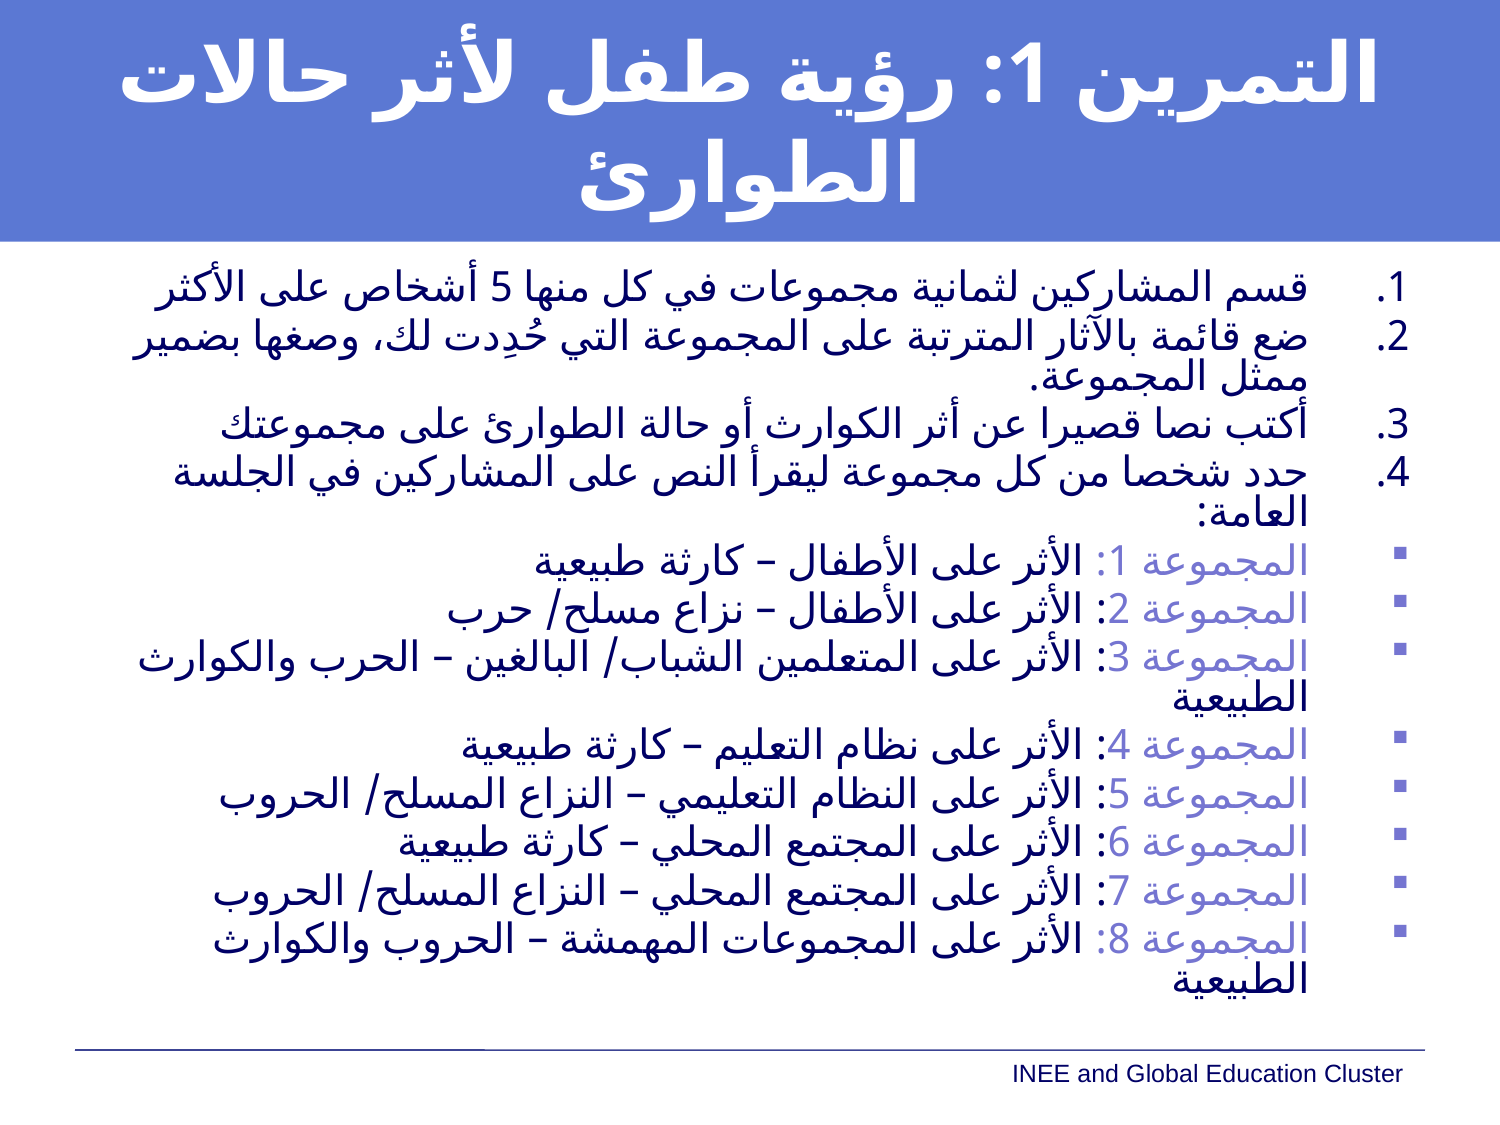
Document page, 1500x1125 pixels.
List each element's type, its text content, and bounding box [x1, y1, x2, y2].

title التمرين 1: رؤية طفل لأثر حالات الطوارئ [74, 24, 1426, 213]
footer INEE and Global Education Cluster [75, 1049, 1427, 1103]
list قسم المشاركين لثمانية مجموعات في كل منها 5 أشخاص على الأكثر ضع قائمة بالآثار المترتبة على المجموعة التي حُدِدت لك، وصغها بضمير ممثل المجموعة. أكتب نصا قصيرا عن أثر الكوارث أو حالة الطوارئ على مجموعتك حدد شخصا من كل مجموعة ليقرأ النص على المشاركين في الجلسة العامة: المجموعة 1: الأثر على الأطفال – كارثة طبيعية المجموعة 2: الأثر على الأطفال – نزاع مسلح/ حرب المجموعة 3: الأثر على المتعلمين الشباب/ البالغين – الحرب والكوارث الطبيعية المجموعة 4: الأثر على نظام التعليم – كارثة طبيعية المجموعة 5: الأثر على النظام التعليمي – النزاع المسلح/ الحروب المجموعة 6: الأثر على المجتمع المحلي – كارثة طبيعية المجموعة 7: الأثر على المجتمع المحلي – النزاع المسلح/ الحروب المجموعة 8: الأثر على المجموعات المهمشة – الحروب والكوارث الطبيعية [74, 262, 1426, 1030]
